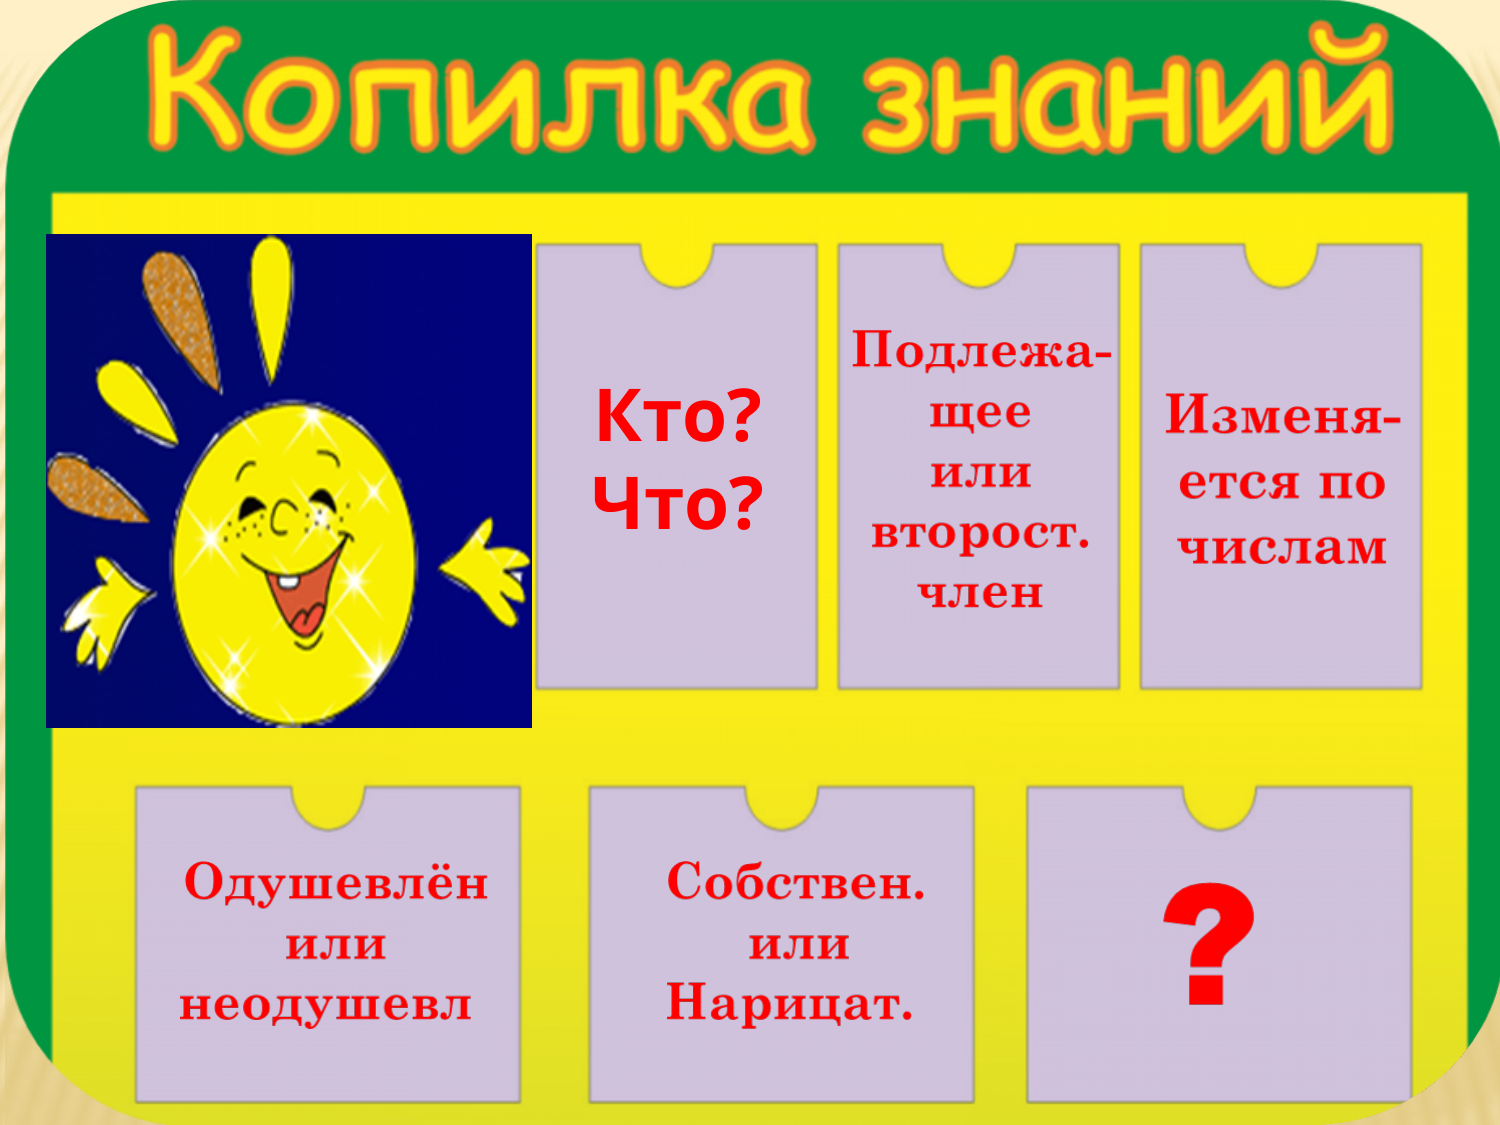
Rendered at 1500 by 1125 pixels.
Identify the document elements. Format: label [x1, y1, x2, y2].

picture [46, 234, 532, 729]
picture [147, 833, 532, 1061]
picture [634, 833, 958, 1061]
picture [820, 302, 1436, 650]
picture [1056, 798, 1360, 1125]
list [4, 0, 1500, 1125]
